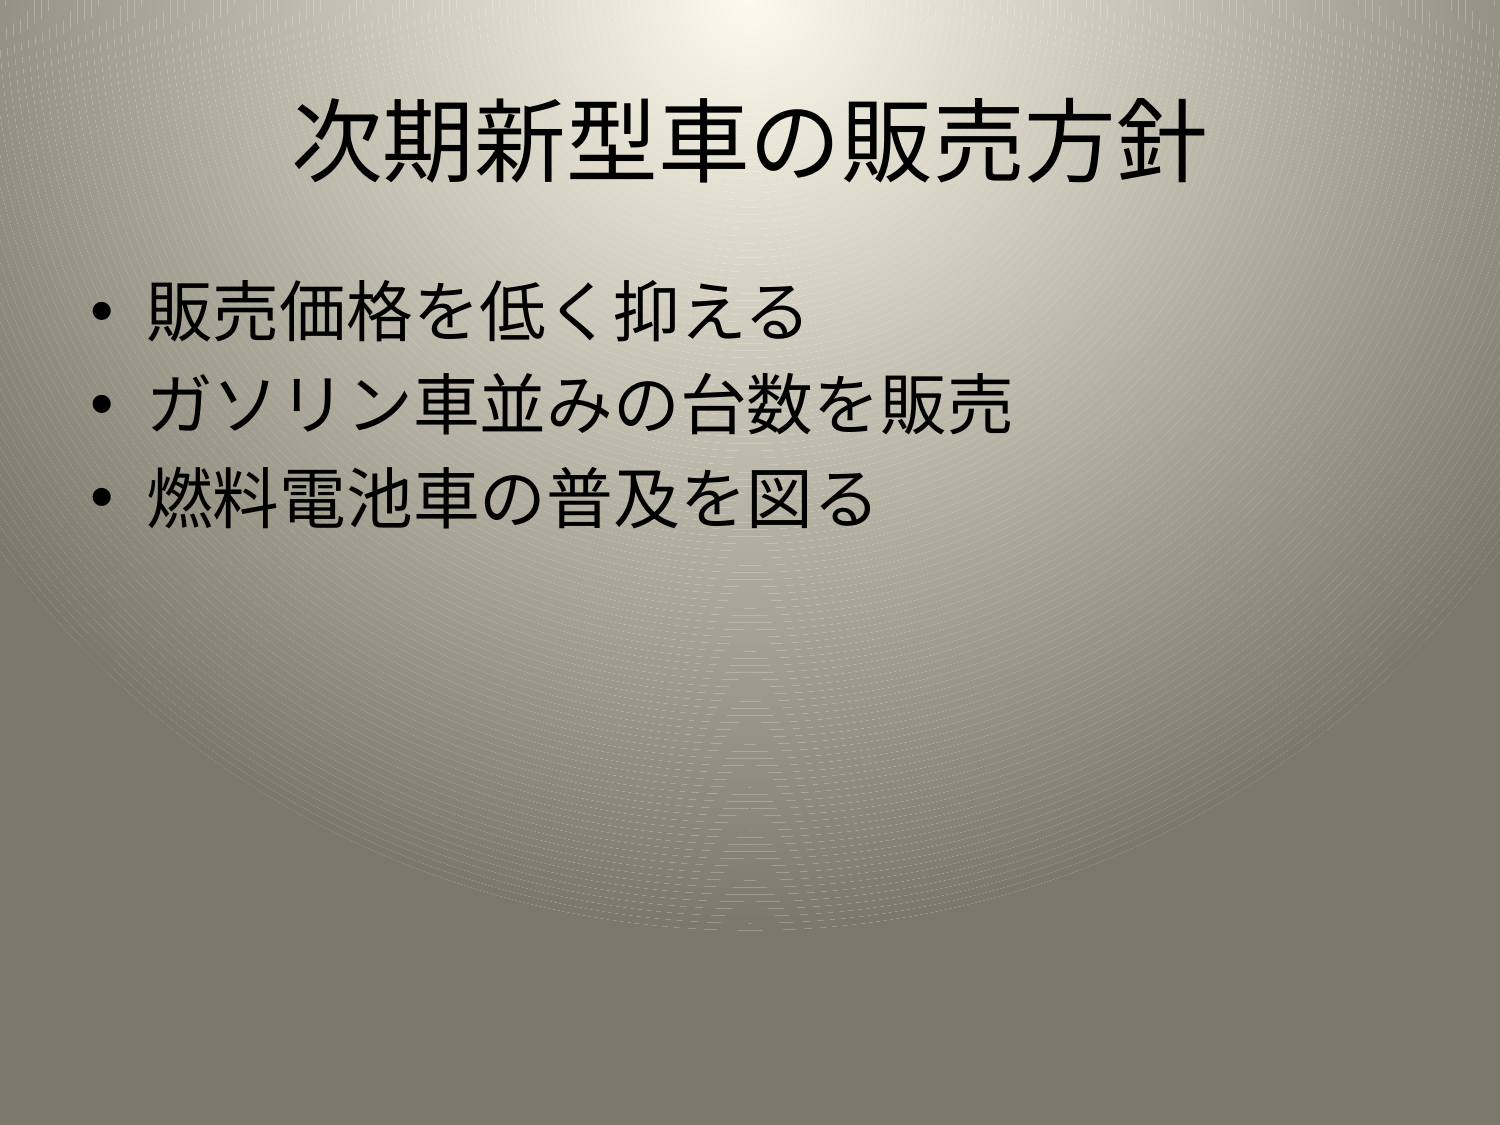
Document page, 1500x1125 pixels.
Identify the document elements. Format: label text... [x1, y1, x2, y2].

title 次期新型車の販売方針 [75, 45, 1425, 233]
list 販売価格を低く抑える ガソリン車並みの台数を販売 燃料電池車の普及を図る [75, 262, 1425, 1005]
